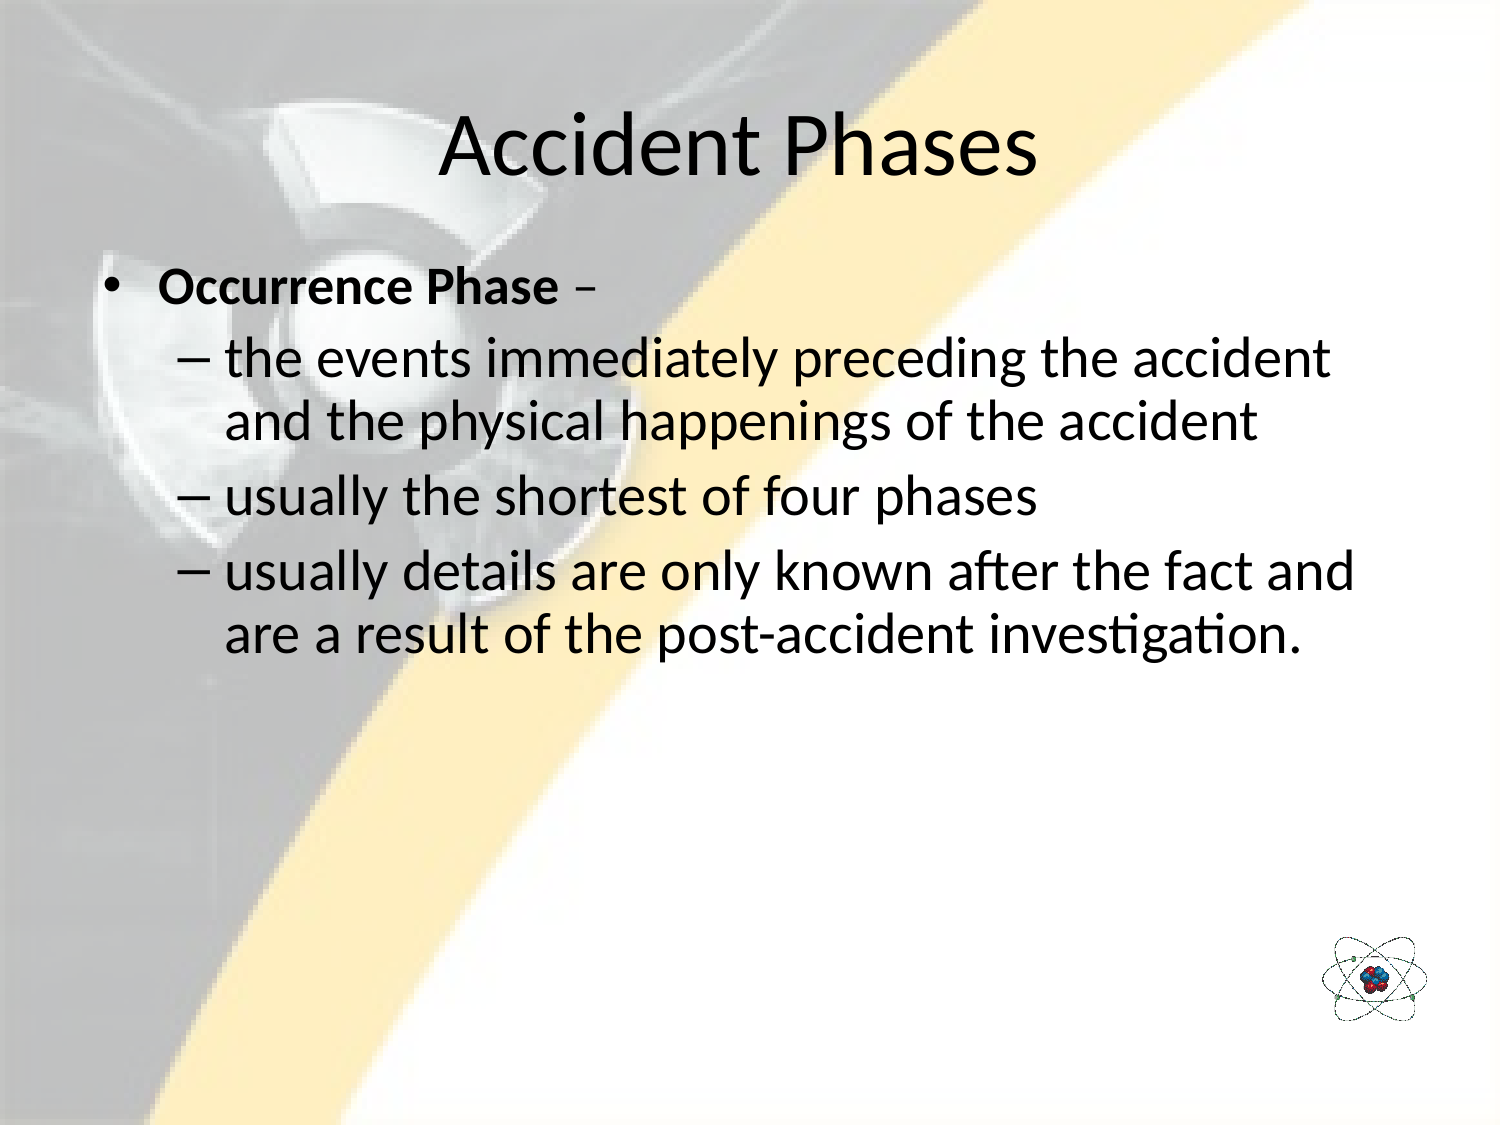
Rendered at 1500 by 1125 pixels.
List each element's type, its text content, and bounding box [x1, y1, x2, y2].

list Occurrence Phase – the events immediately preceding the accident and the physical happenings of the accident usually the shortest of four phases usually details are only known after the fact and are a result of the post-accident investigation. [87, 249, 1413, 1038]
picture [1413, 937, 1427, 1021]
title Accident Phases [75, 45, 1425, 233]
